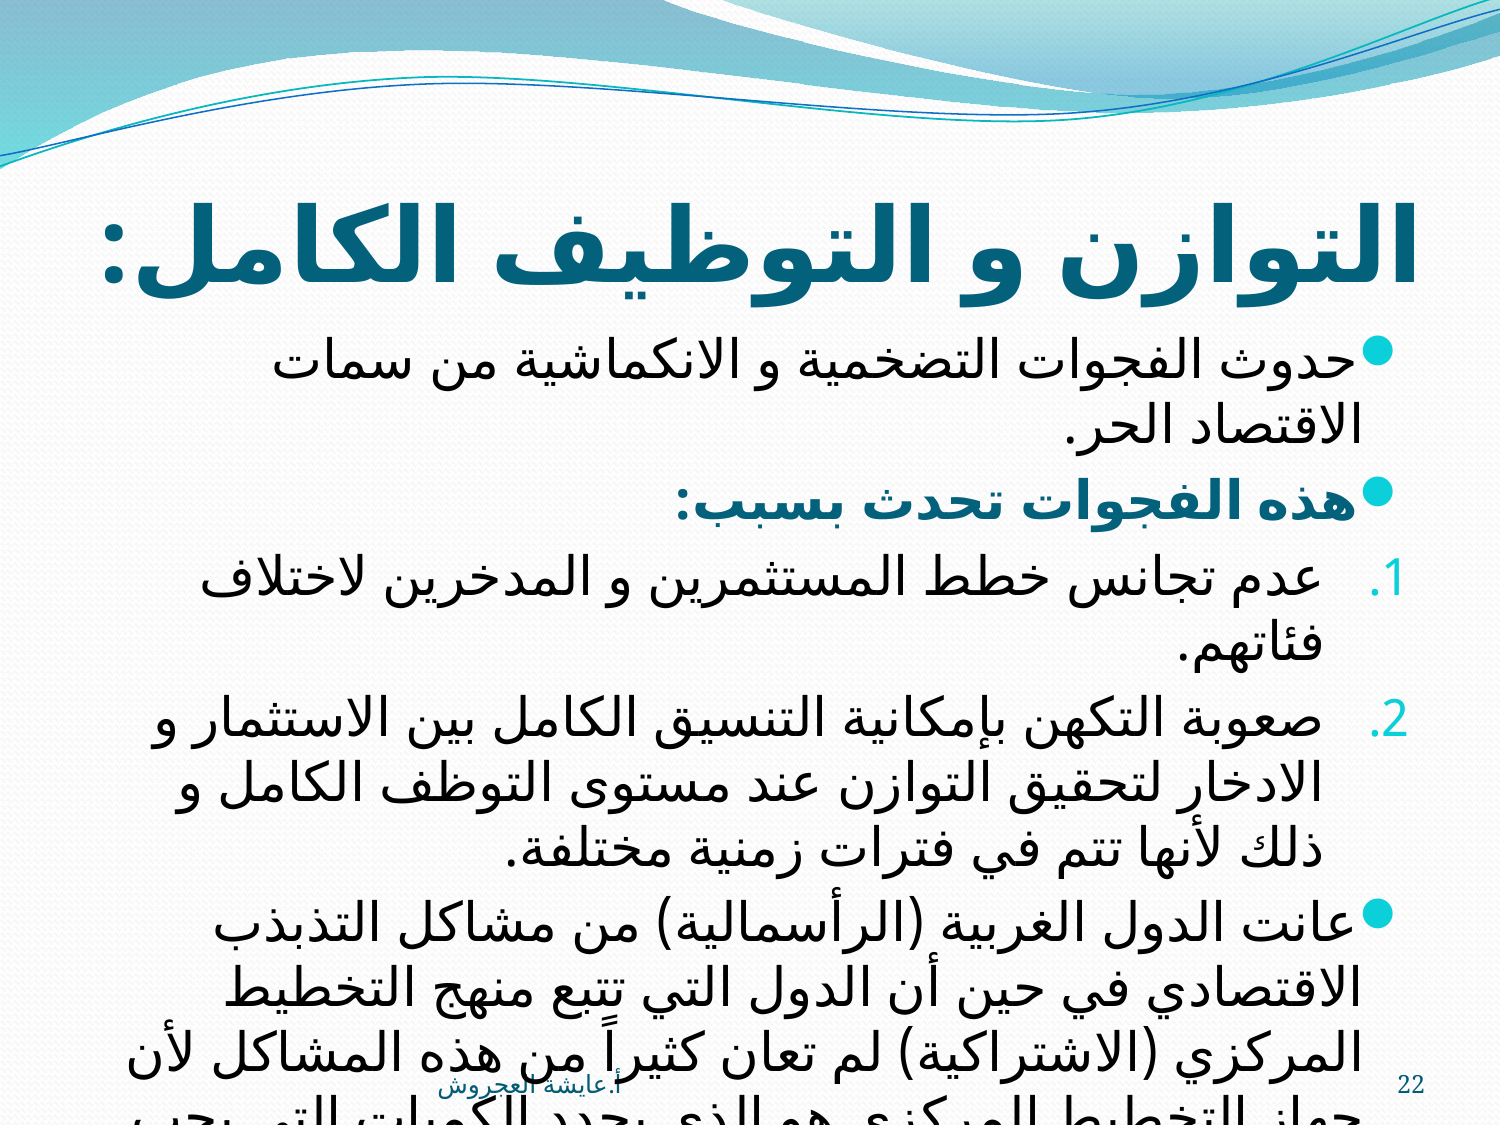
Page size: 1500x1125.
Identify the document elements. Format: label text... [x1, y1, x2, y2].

title التوازن و التوظيف الكامل: [75, 115, 1425, 303]
slide_number 22 [1299, 1042, 1425, 1103]
list حدوث الفجوات التضخمية و الانكماشية من سمات الاقتصاد الحر. هذه الفجوات تحدث بسبب: عدم تجانس خطط المستثمرين و المدخرين لاختلاف فئاتهم. صعوبة التكهن بإمكانية التنسيق الكامل بين الاستثمار و الادخار لتحقيق التوازن عند مستوى التوظف الكامل و ذلك لأنها تتم في فترات زمنية مختلفة. عانت الدول الغربية (الرأسمالية) من مشاكل التذبذب الاقتصادي في حين أن الدول التي تتبع منهج التخطيط المركزي (الاشتراكية) لم تعان كثيراً من هذه المشاكل لأن جهاز التخطيط المركزي هو الذي يحدد الكميات التي يجب استثمارها. [75, 317, 1425, 1038]
footer أ.عايشة العجروش [437, 1042, 988, 1103]
